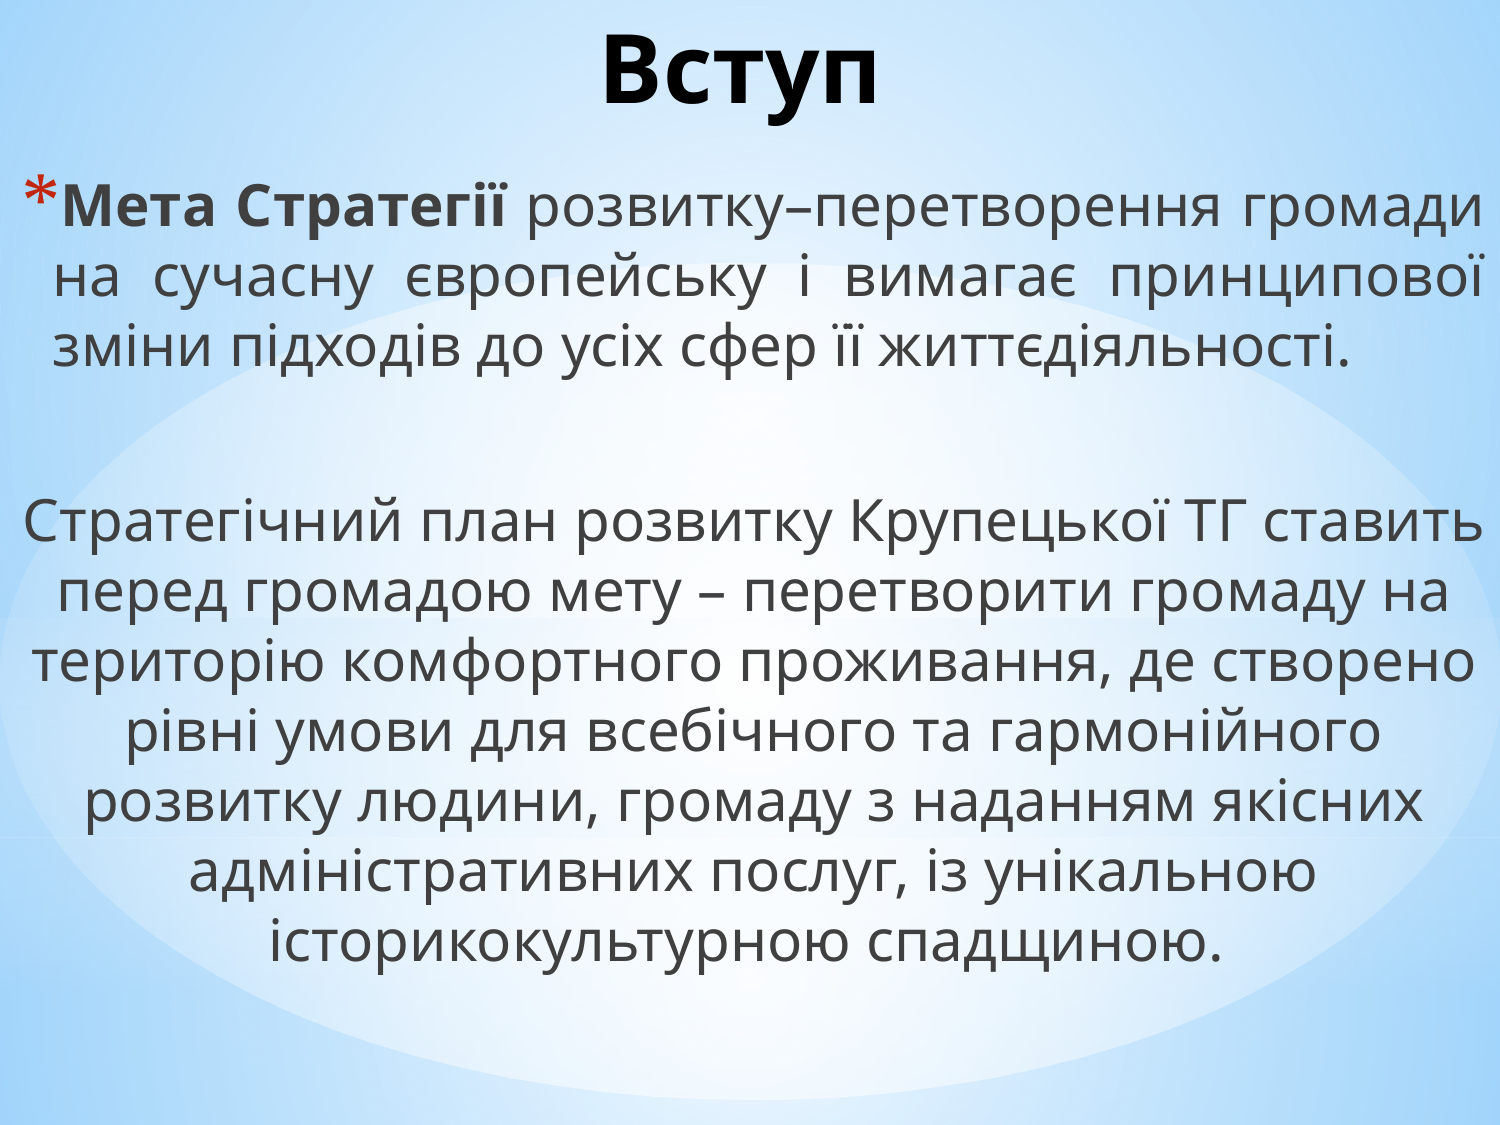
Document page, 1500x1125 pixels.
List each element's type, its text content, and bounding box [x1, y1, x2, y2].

title Вступ [206, 0, 1275, 160]
list Мета Стратегії розвитку–перетворення громади на сучасну європейську і вимагає принципової зміни підходів до усіх сфер її життєдіяльності. Стратегічний план розвитку Крупецької ТГ ставить перед громадою мету – перетворити громаду на територію комфортного проживання, де створено рівні умови для всебічного та гармонійного розвитку людини, громаду з наданням якісних адміністративних послуг, із унікальною історикокультурною спадщиною. [0, 160, 1500, 1125]
